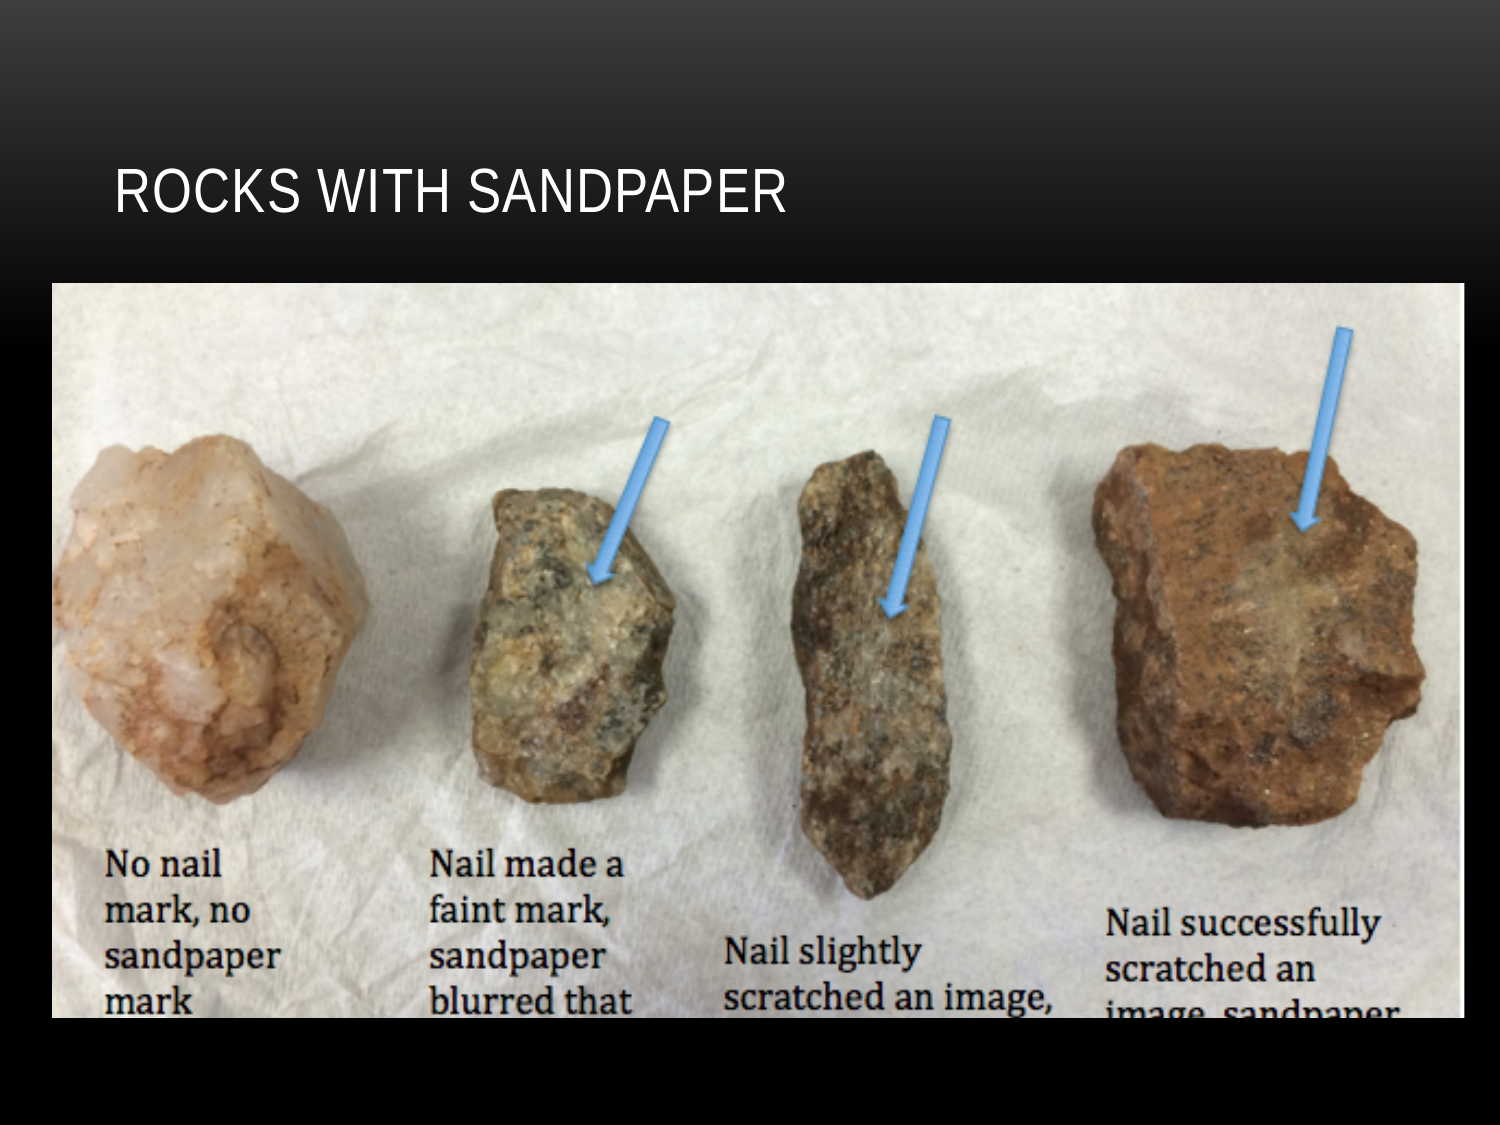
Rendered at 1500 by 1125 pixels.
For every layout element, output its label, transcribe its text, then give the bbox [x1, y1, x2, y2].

title Rocks with Sandpaper [99, 45, 1400, 233]
picture [0, 0, 1500, 1125]
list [51, 283, 1465, 1018]
